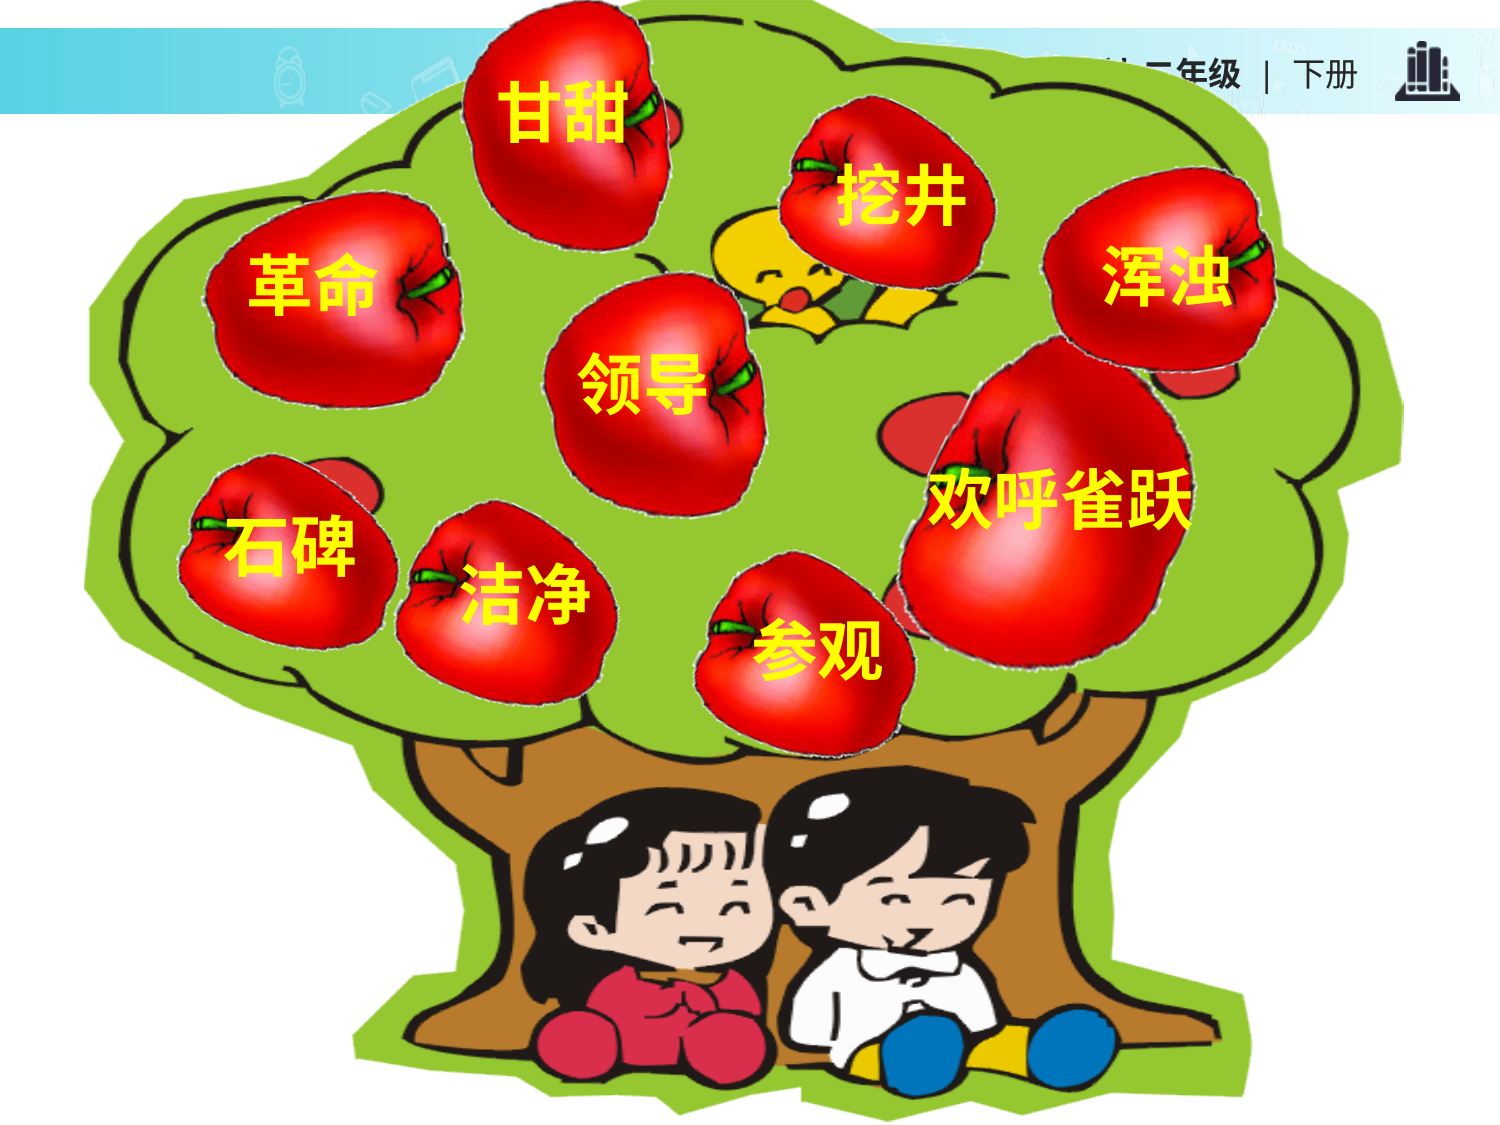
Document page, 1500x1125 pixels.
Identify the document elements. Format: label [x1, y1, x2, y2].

text_box [884, 379, 1254, 650]
text_box [201, 194, 463, 417]
list [84, 0, 1404, 1123]
text_box [802, 88, 985, 311]
text_box [1039, 168, 1294, 379]
text_box [462, 0, 668, 260]
text_box [414, 498, 686, 723]
picture [1404, 31, 1500, 117]
text_box [541, 272, 765, 526]
text_box [713, 549, 914, 774]
text_box [202, 445, 400, 672]
